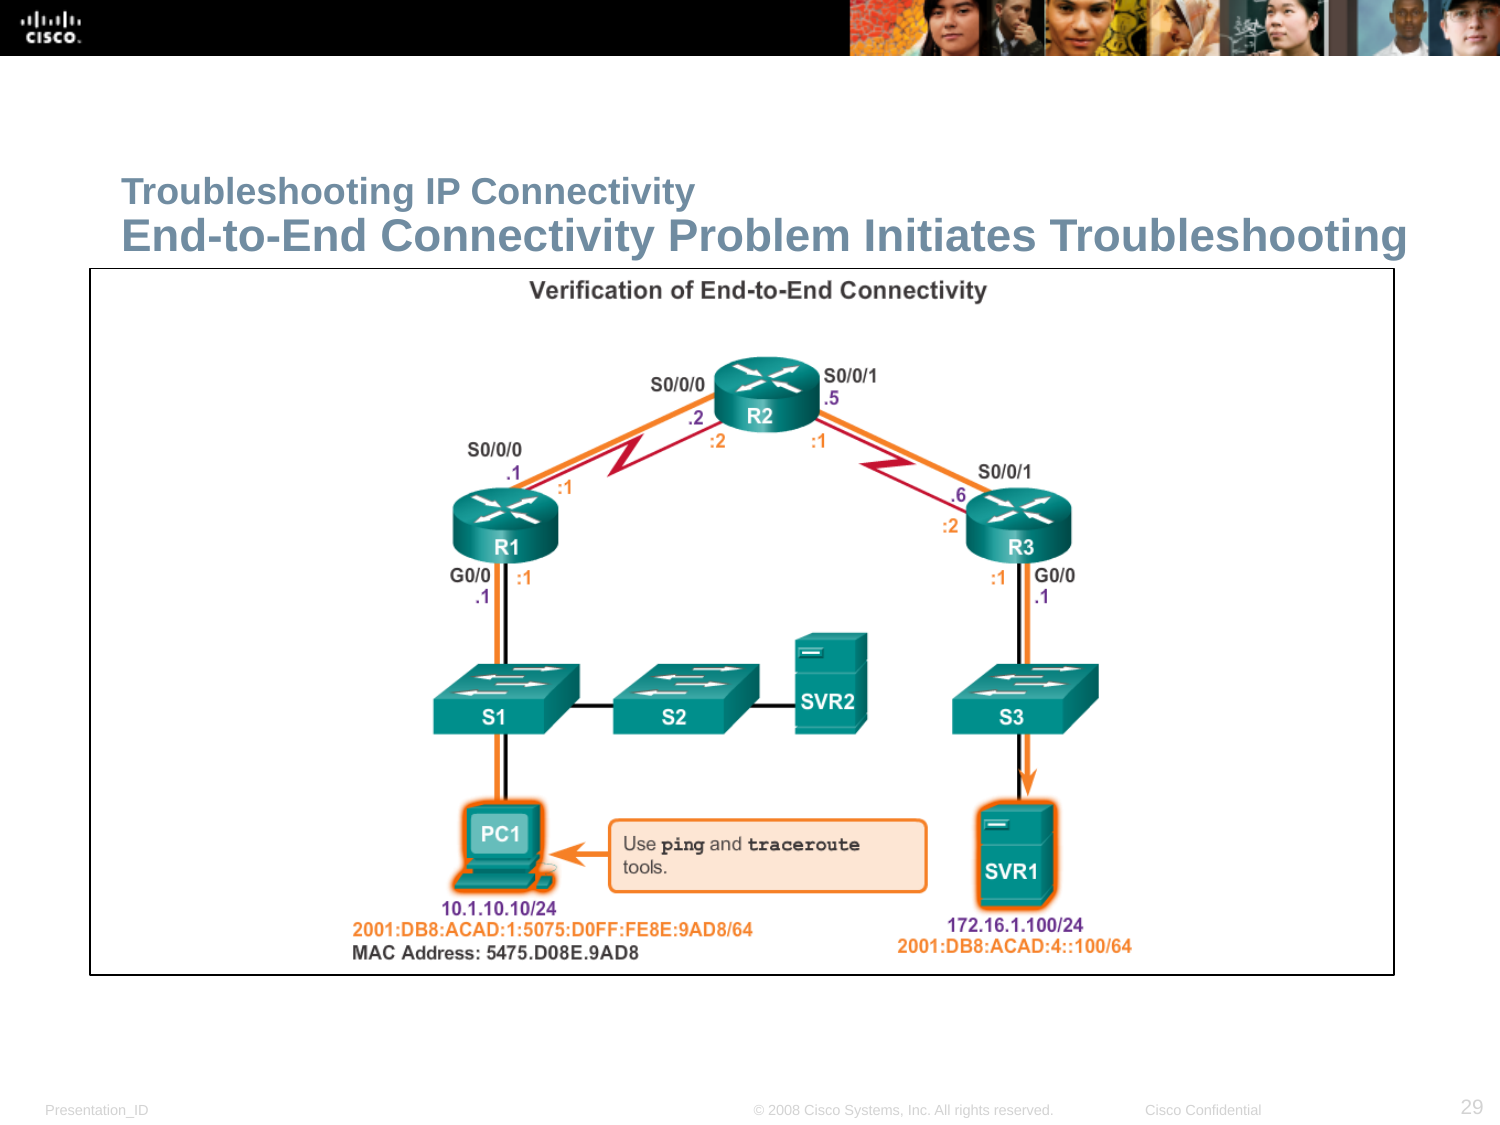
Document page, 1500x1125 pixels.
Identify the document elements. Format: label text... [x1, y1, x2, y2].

title Troubleshooting IP Connectivity End-to-End Connectivity Problem Initiates Troubleshooting [107, 130, 1444, 269]
picture [0, 0, 1500, 56]
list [90, 269, 1394, 975]
